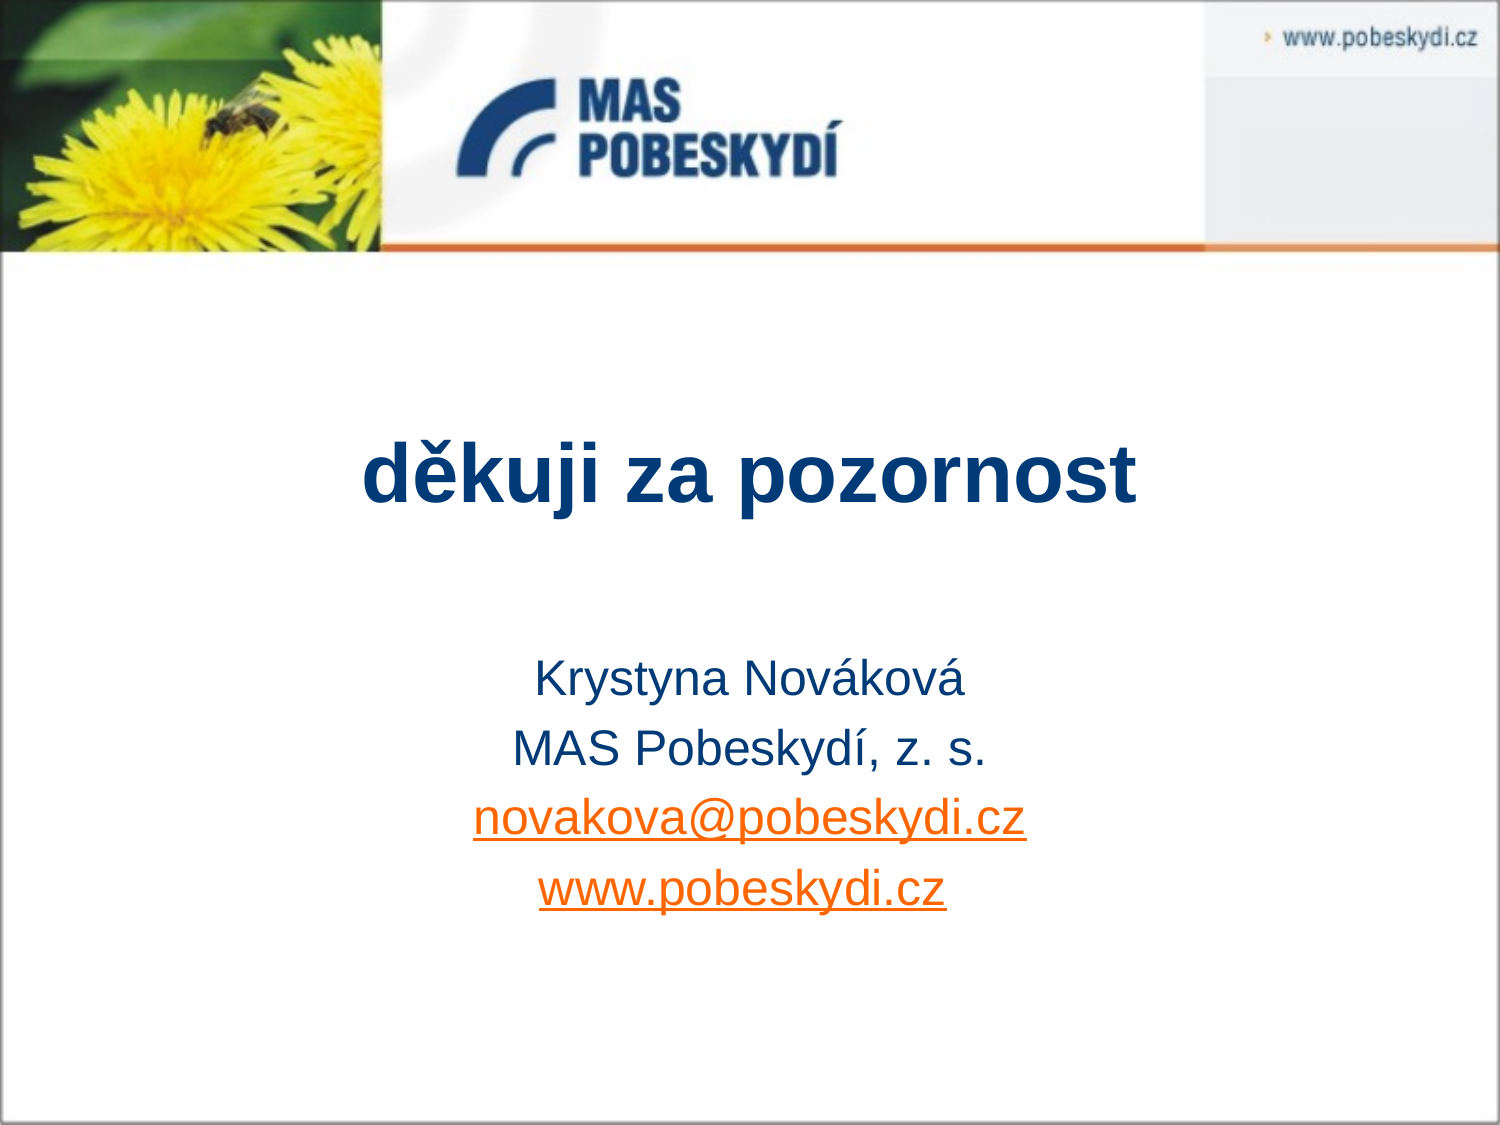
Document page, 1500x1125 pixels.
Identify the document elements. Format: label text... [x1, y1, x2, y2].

picture [0, 0, 1500, 1125]
title děkuji za pozornost [112, 374, 1388, 563]
subtitle Krystyna Nováková MAS Pobeskydí, z. s. novakova@pobeskydi.cz www.pobeskydi.cz [224, 637, 1276, 926]
